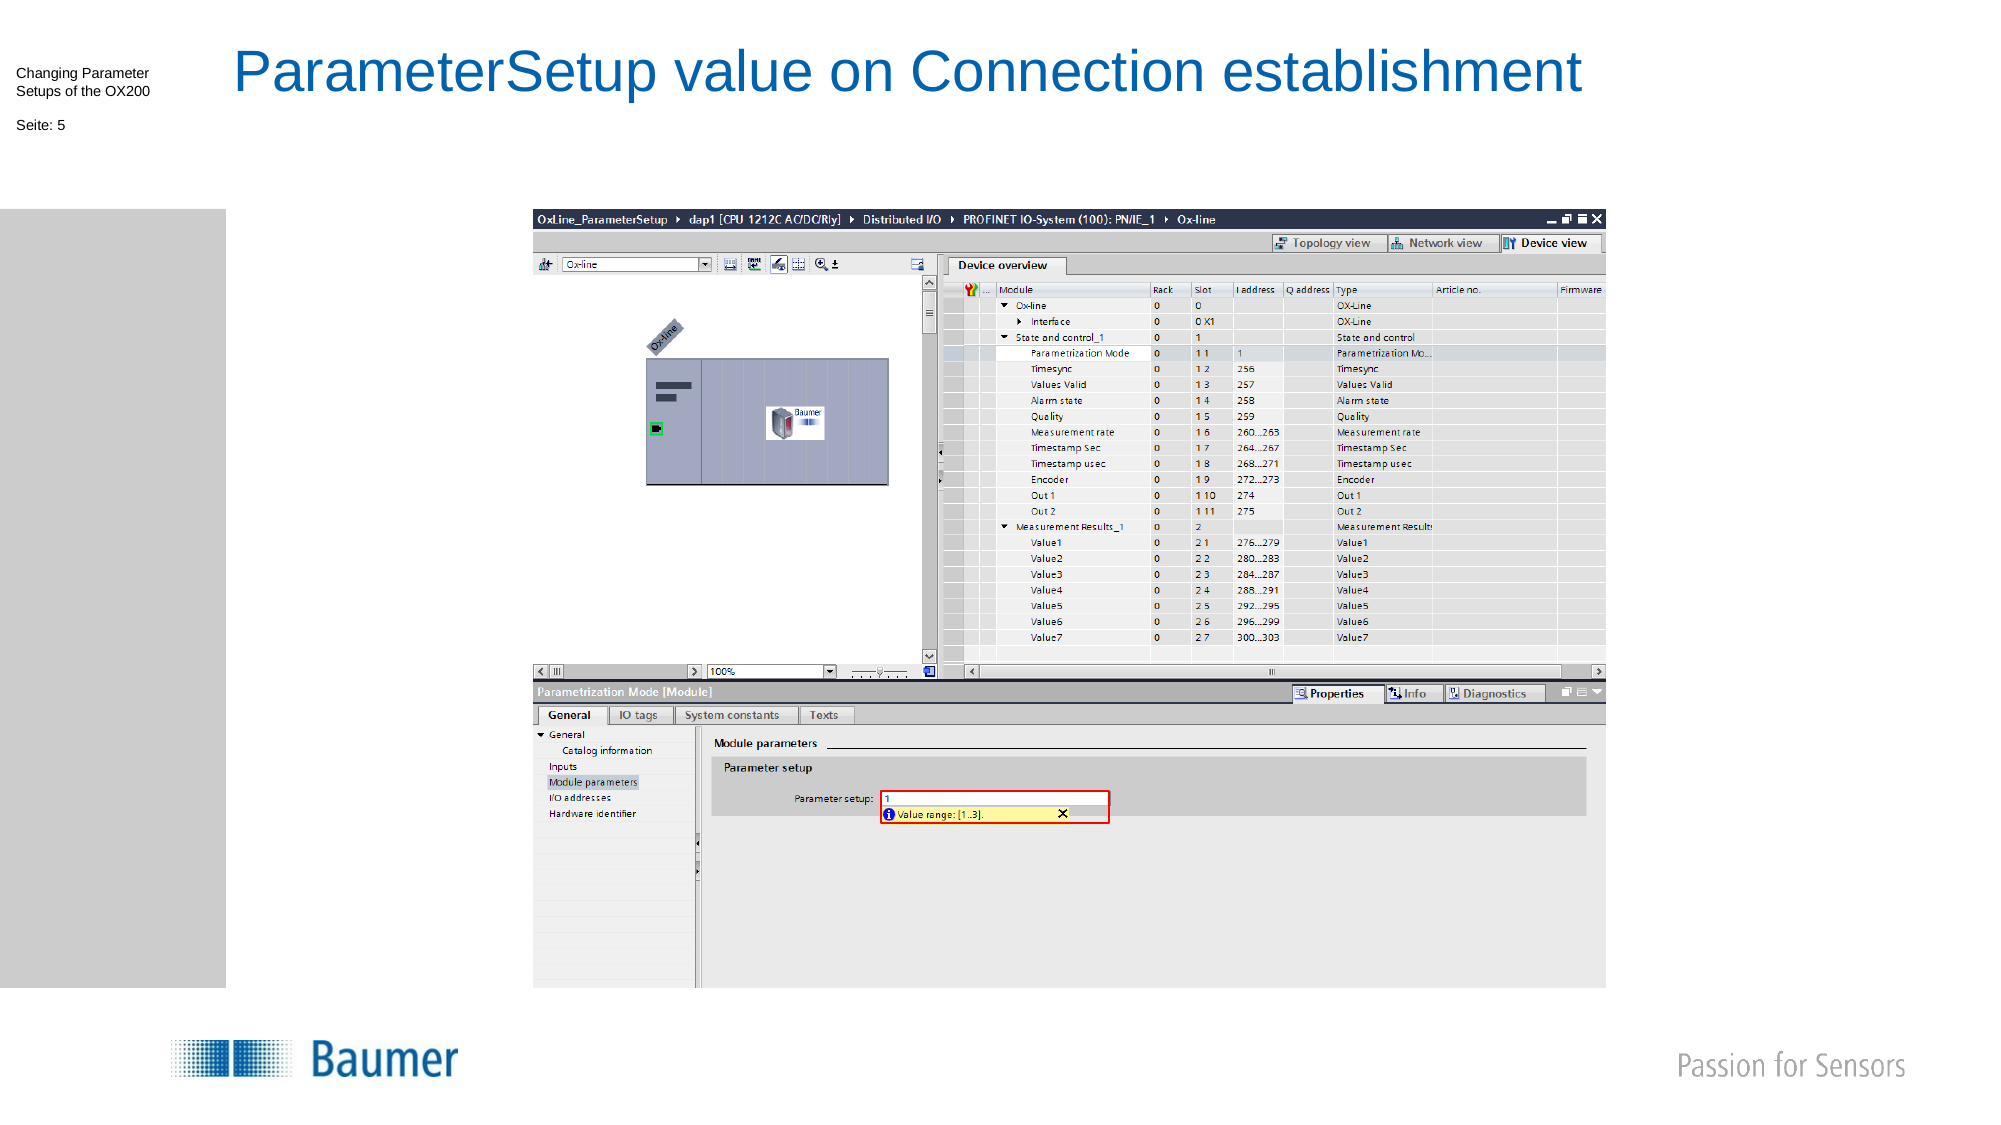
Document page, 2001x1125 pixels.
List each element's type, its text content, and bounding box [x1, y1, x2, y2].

picture [1679, 1051, 1905, 1077]
slide_number Changing Parameter Setups of the OX200 [16, 64, 198, 77]
slide_number Seite: 5 [16, 118, 198, 131]
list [533, 209, 1606, 989]
picture [171, 1040, 458, 1077]
title ParameterSetup value on Connection establishment [233, 38, 1904, 185]
